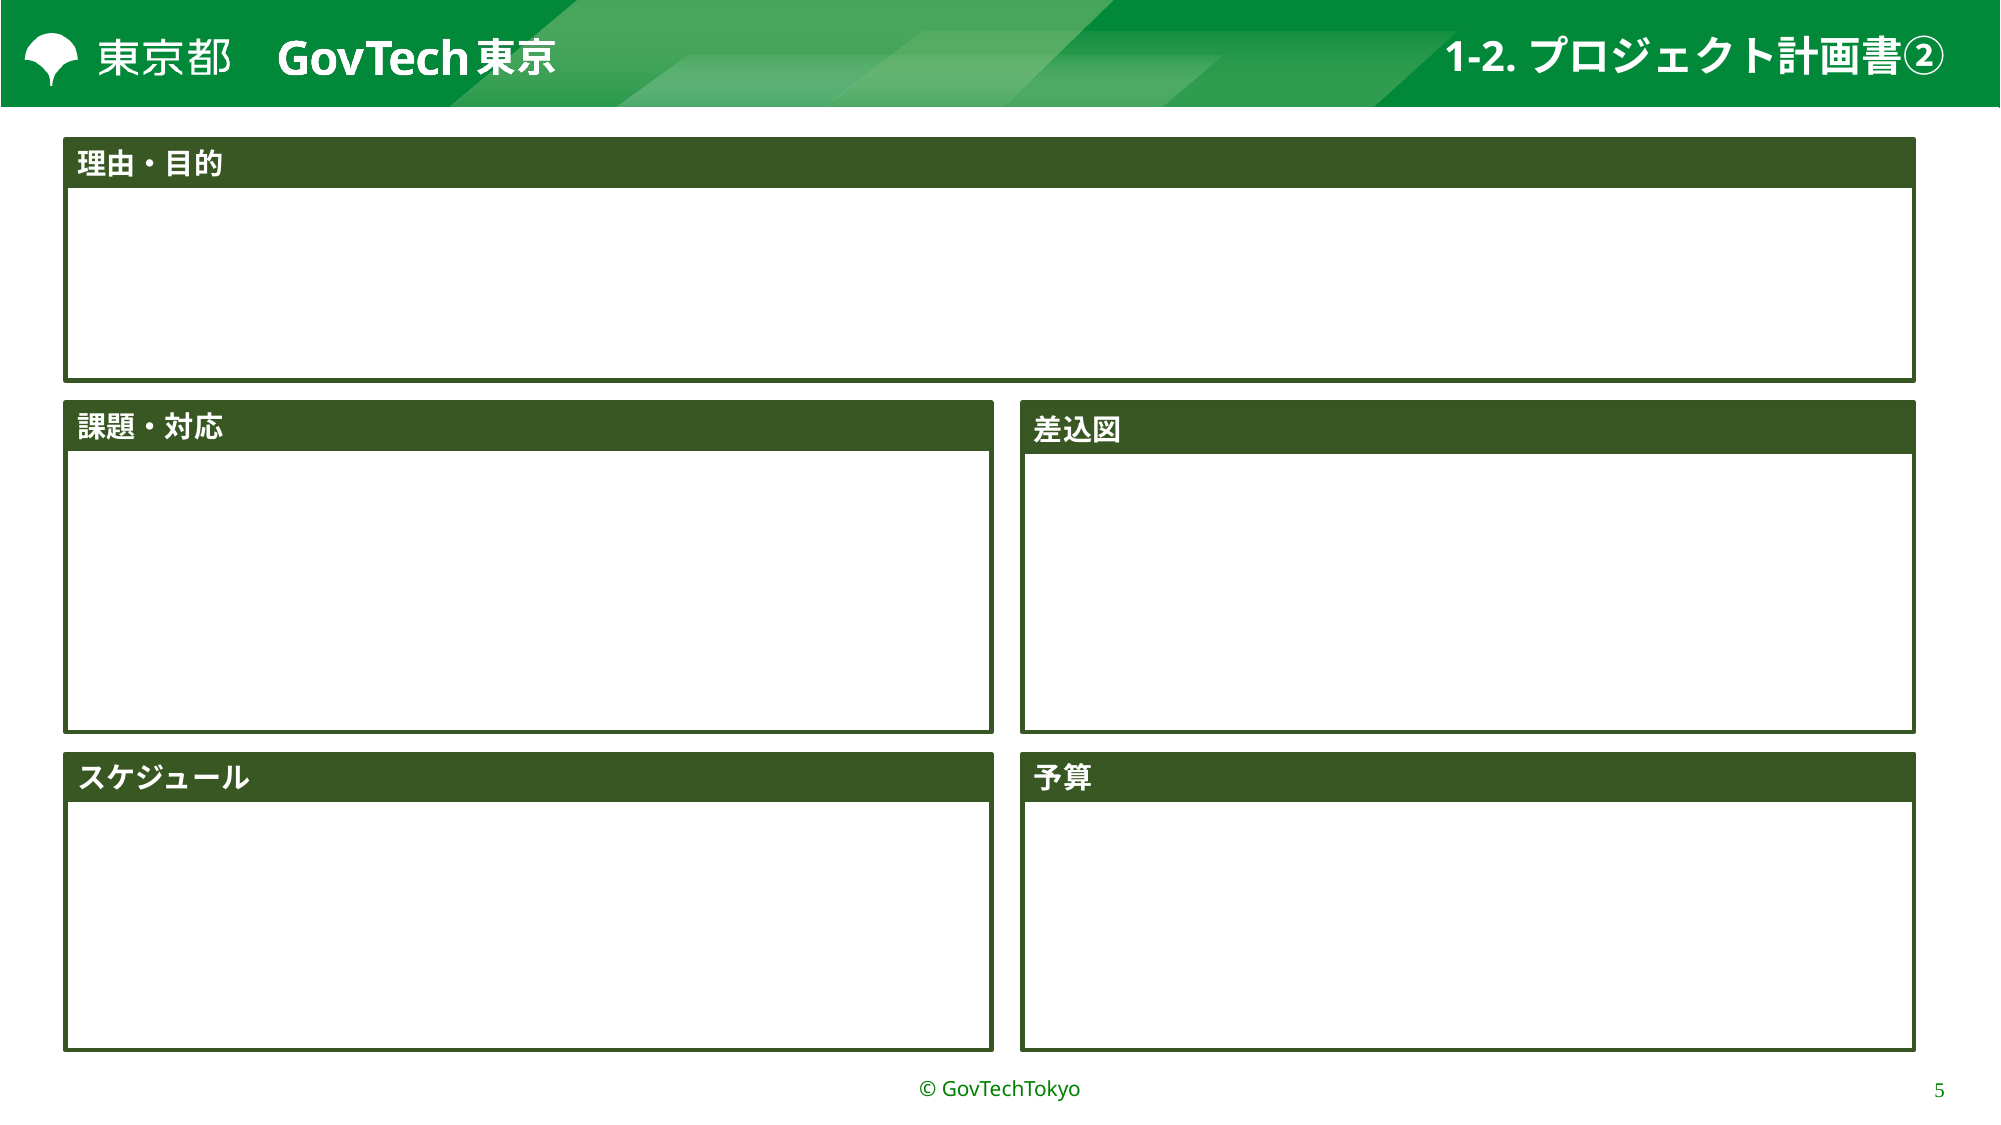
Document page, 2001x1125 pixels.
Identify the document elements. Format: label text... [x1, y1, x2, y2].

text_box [1022, 754, 1914, 1051]
text_box 差込図 [1022, 406, 1914, 452]
title 1-2.プロジェクト計画書② [639, 19, 1945, 96]
text_box 差込図 [1022, 452, 1914, 732]
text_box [65, 754, 992, 1051]
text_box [65, 402, 992, 733]
picture [273, 30, 559, 81]
picture [24, 33, 230, 86]
text_box 差込図 [1022, 402, 1914, 406]
slide_number 5 [1412, 1076, 1945, 1106]
footer © GovTechTokyo [662, 1075, 1338, 1105]
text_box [65, 139, 1914, 381]
